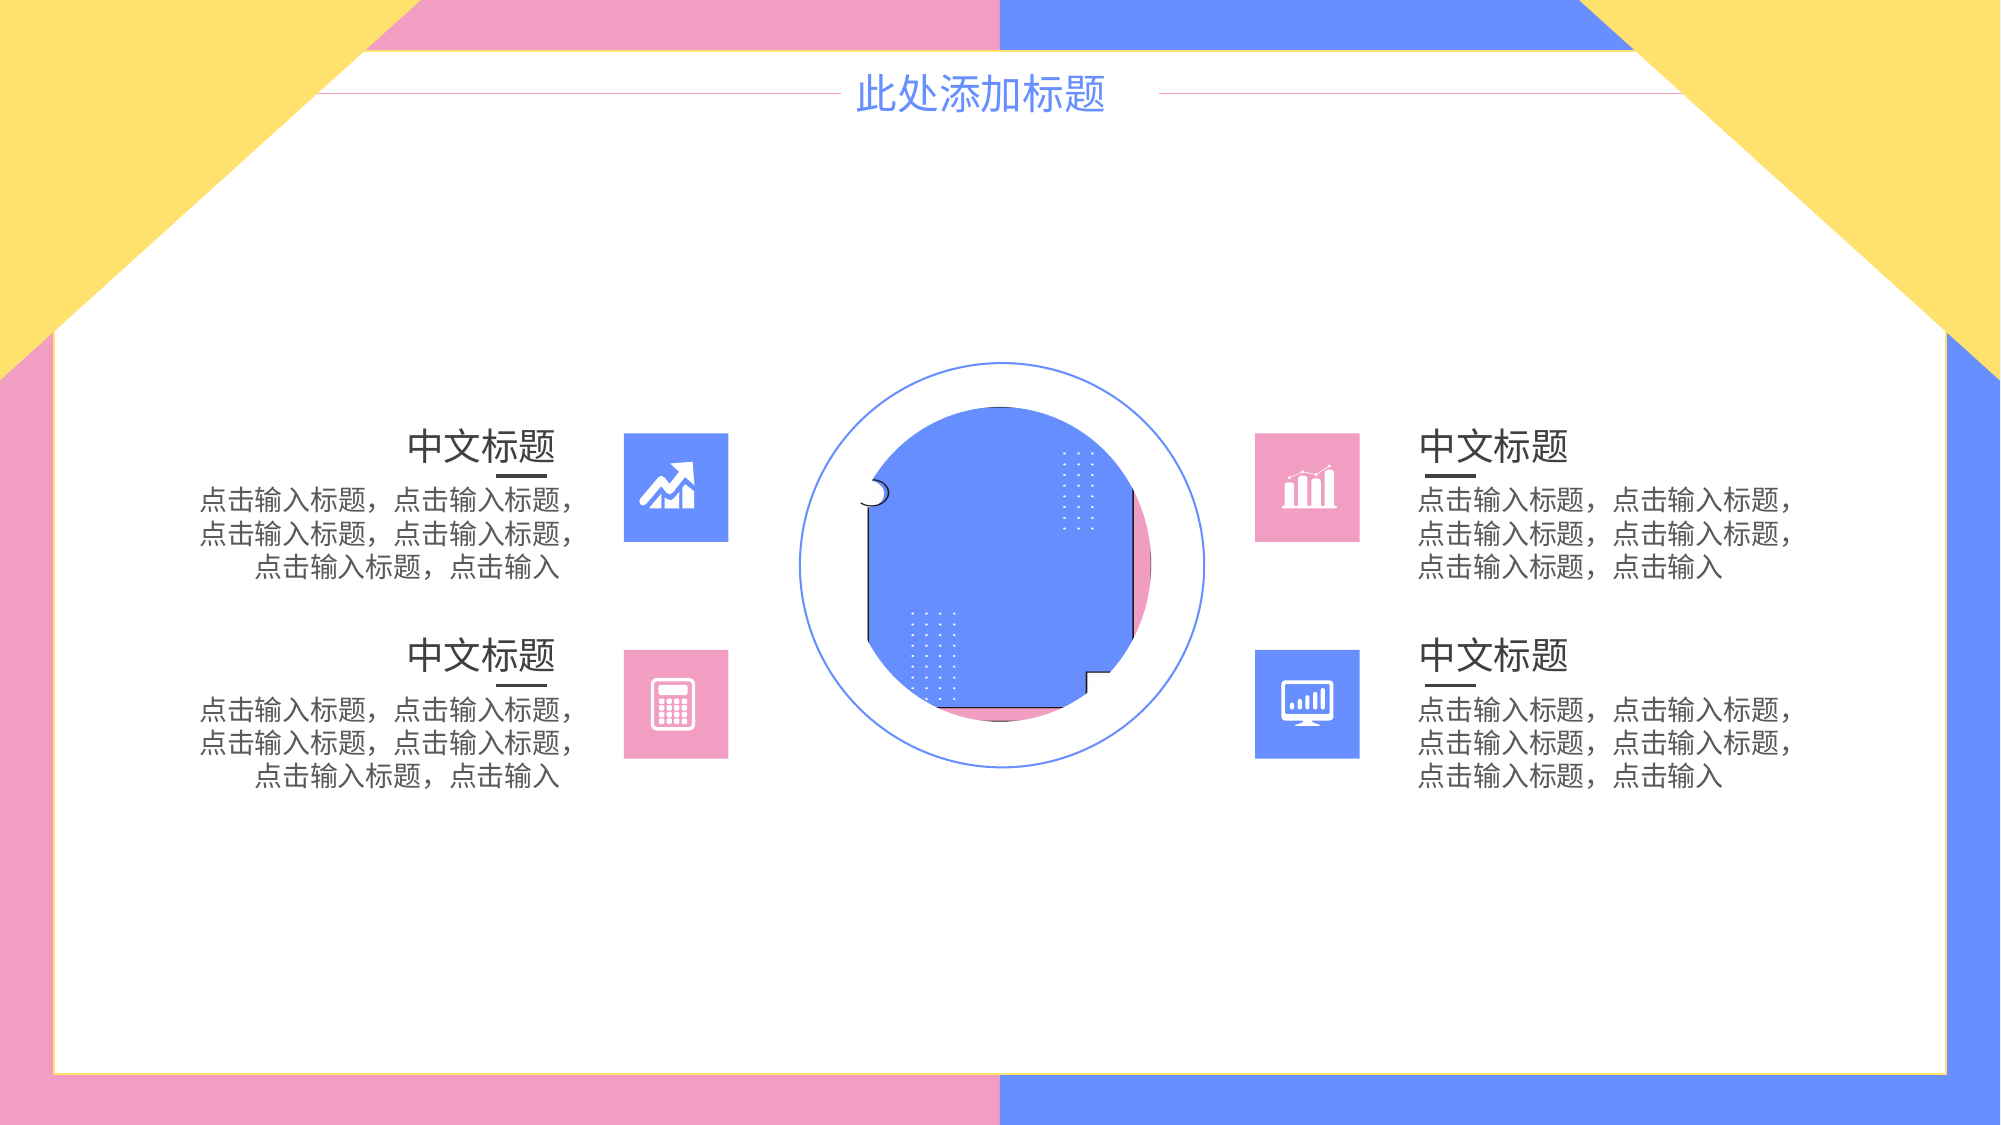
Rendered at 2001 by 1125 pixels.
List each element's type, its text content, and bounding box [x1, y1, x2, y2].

text_box [798, 362, 1206, 769]
text_box [1254, 649, 1361, 760]
text_box [1577, 0, 2000, 93]
text_box [623, 649, 729, 760]
text_box [623, 432, 729, 543]
text_box 中文标题 [1404, 415, 1584, 476]
text_box [0, 94, 319, 382]
text_box [0, 0, 423, 93]
text_box [1254, 432, 1361, 543]
text_box [1681, 94, 2000, 382]
text_box 中文标题 [391, 415, 571, 475]
text_box 点击输入标题，点击输入标题，点击输入标题，点击输入标题，点击输入标题，点击输入 [1403, 685, 1809, 800]
text_box 中文标题 [1404, 624, 1584, 685]
text_box 点击输入标题，点击输入标题，点击输入标题，点击输入标题，点击输入标题，点击输入 [169, 475, 575, 591]
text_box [1281, 464, 1338, 509]
text_box 中文标题 [391, 624, 571, 685]
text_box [1281, 680, 1334, 726]
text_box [638, 461, 695, 509]
text_box 点击输入标题，点击输入标题，点击输入标题，点击输入标题，点击输入标题，点击输入 [169, 685, 575, 800]
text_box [650, 677, 696, 731]
text_box 此处添加标题 [840, 60, 1160, 126]
text_box 点击输入标题，点击输入标题，点击输入标题，点击输入标题，点击输入标题，点击输入 [1403, 475, 1809, 591]
